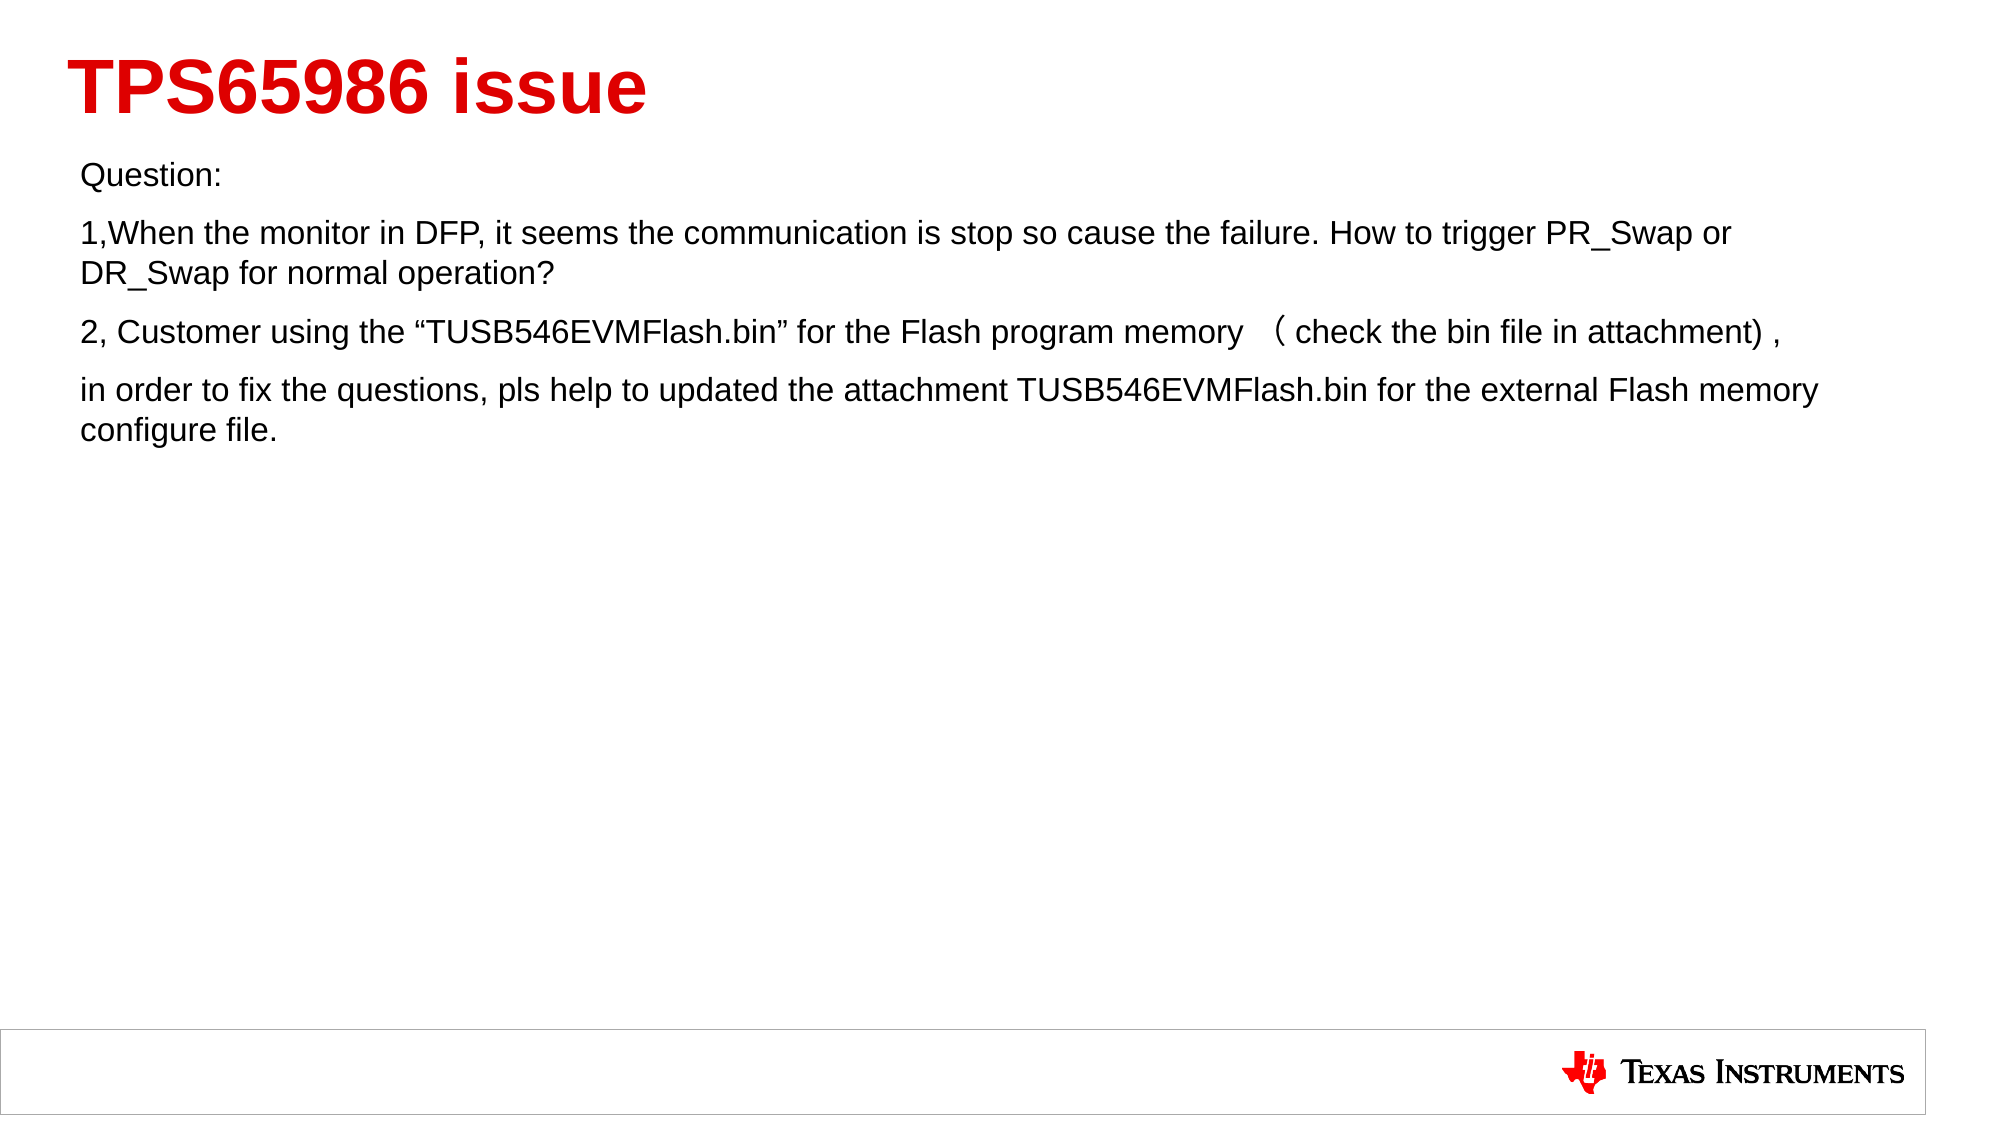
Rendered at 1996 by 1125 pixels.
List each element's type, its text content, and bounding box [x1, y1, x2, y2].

picture [1562, 1051, 1904, 1094]
title TPS65986 issue [50, 23, 1897, 158]
list Question: 1,When the monitor in DFP, it seems the communication is stop so cause the failure. How to trigger PR_Swap or DR_Swap for normal operation? 2, Customer using the “TUSB546EVMFlash.bin” for the Flash program memory（check the bin file in attachment) , in order to fix the questions, pls help to updated the attachment TUSB546EVMFlash.bin for the external Flash memory configure file. [63, 158, 1850, 1016]
